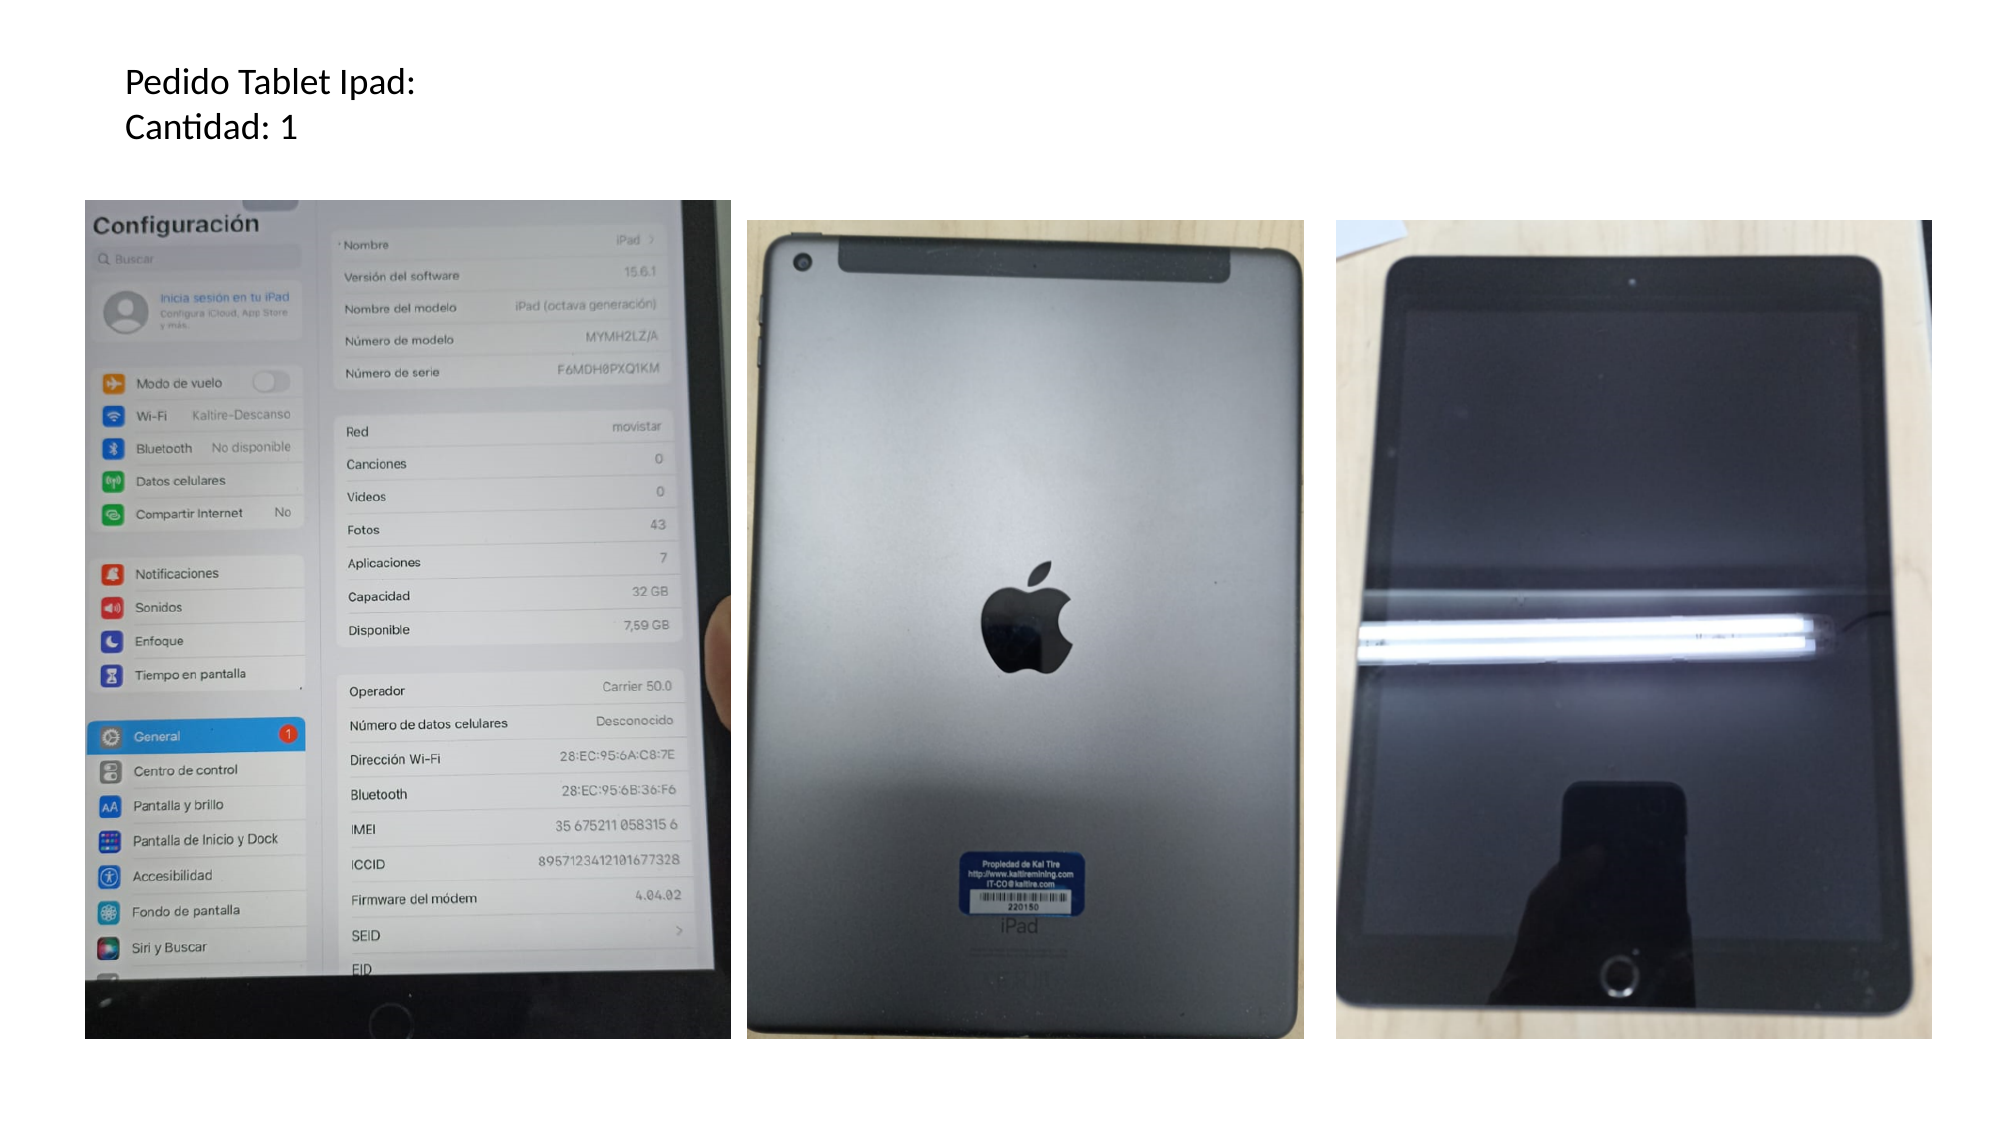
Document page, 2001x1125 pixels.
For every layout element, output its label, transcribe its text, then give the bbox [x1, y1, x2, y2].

picture [1336, 220, 1932, 1039]
picture [747, 220, 1304, 1039]
picture [85, 200, 731, 1039]
text_box Pedido Tablet Ipad: Cantidad: 1 [110, 49, 432, 200]
